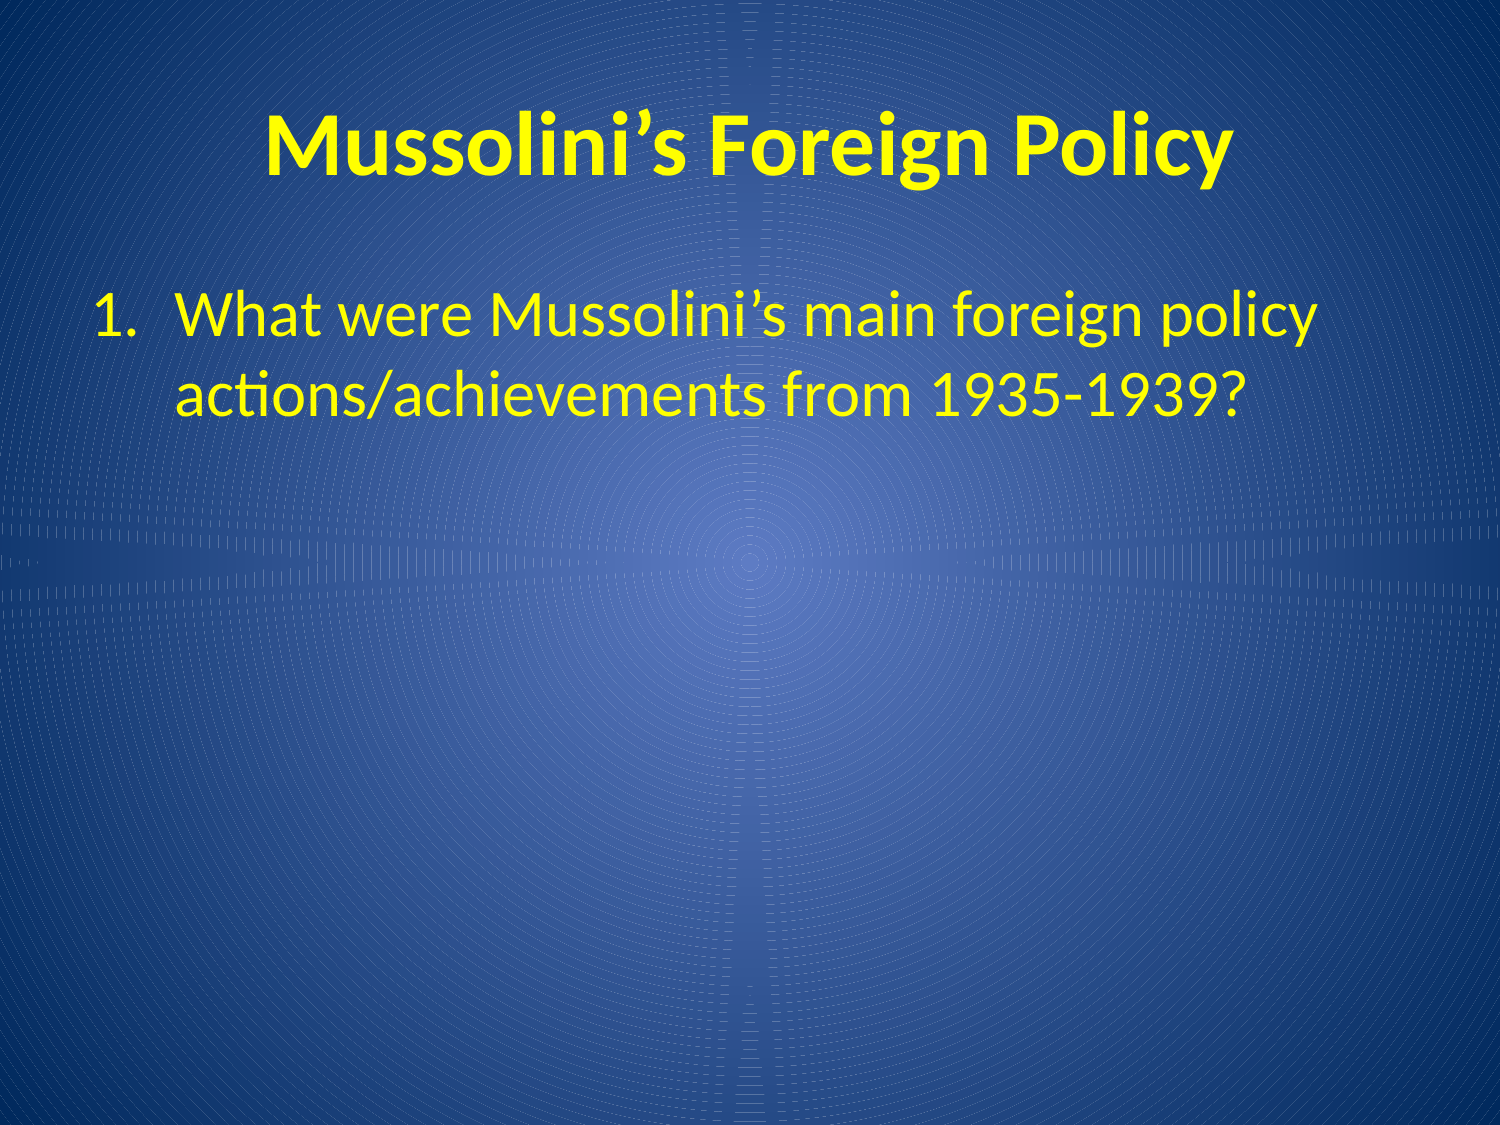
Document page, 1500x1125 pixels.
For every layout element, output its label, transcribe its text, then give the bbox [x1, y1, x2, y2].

title Mussolini’s Foreign Policy [75, 45, 1425, 233]
list What were Mussolini’s main foreign policy actions/achievements from 1935-1939? [75, 262, 1425, 1005]
